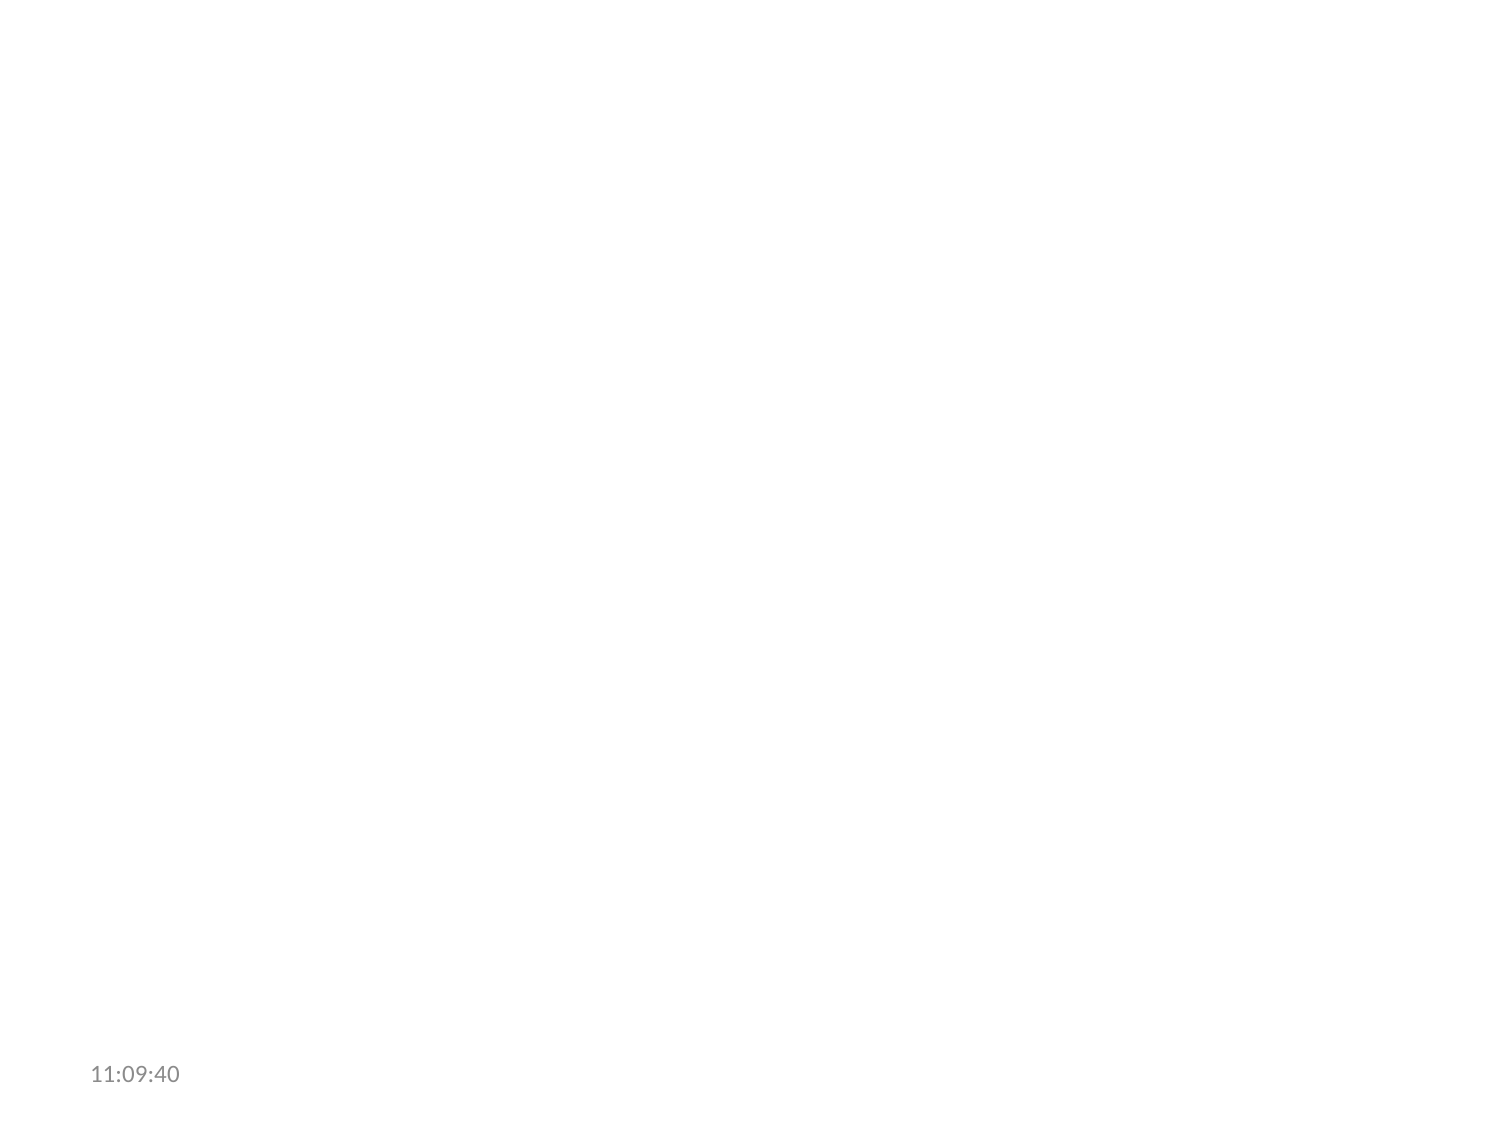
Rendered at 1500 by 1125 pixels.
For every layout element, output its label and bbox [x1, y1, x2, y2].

slide_number [75, 1042, 425, 1103]
